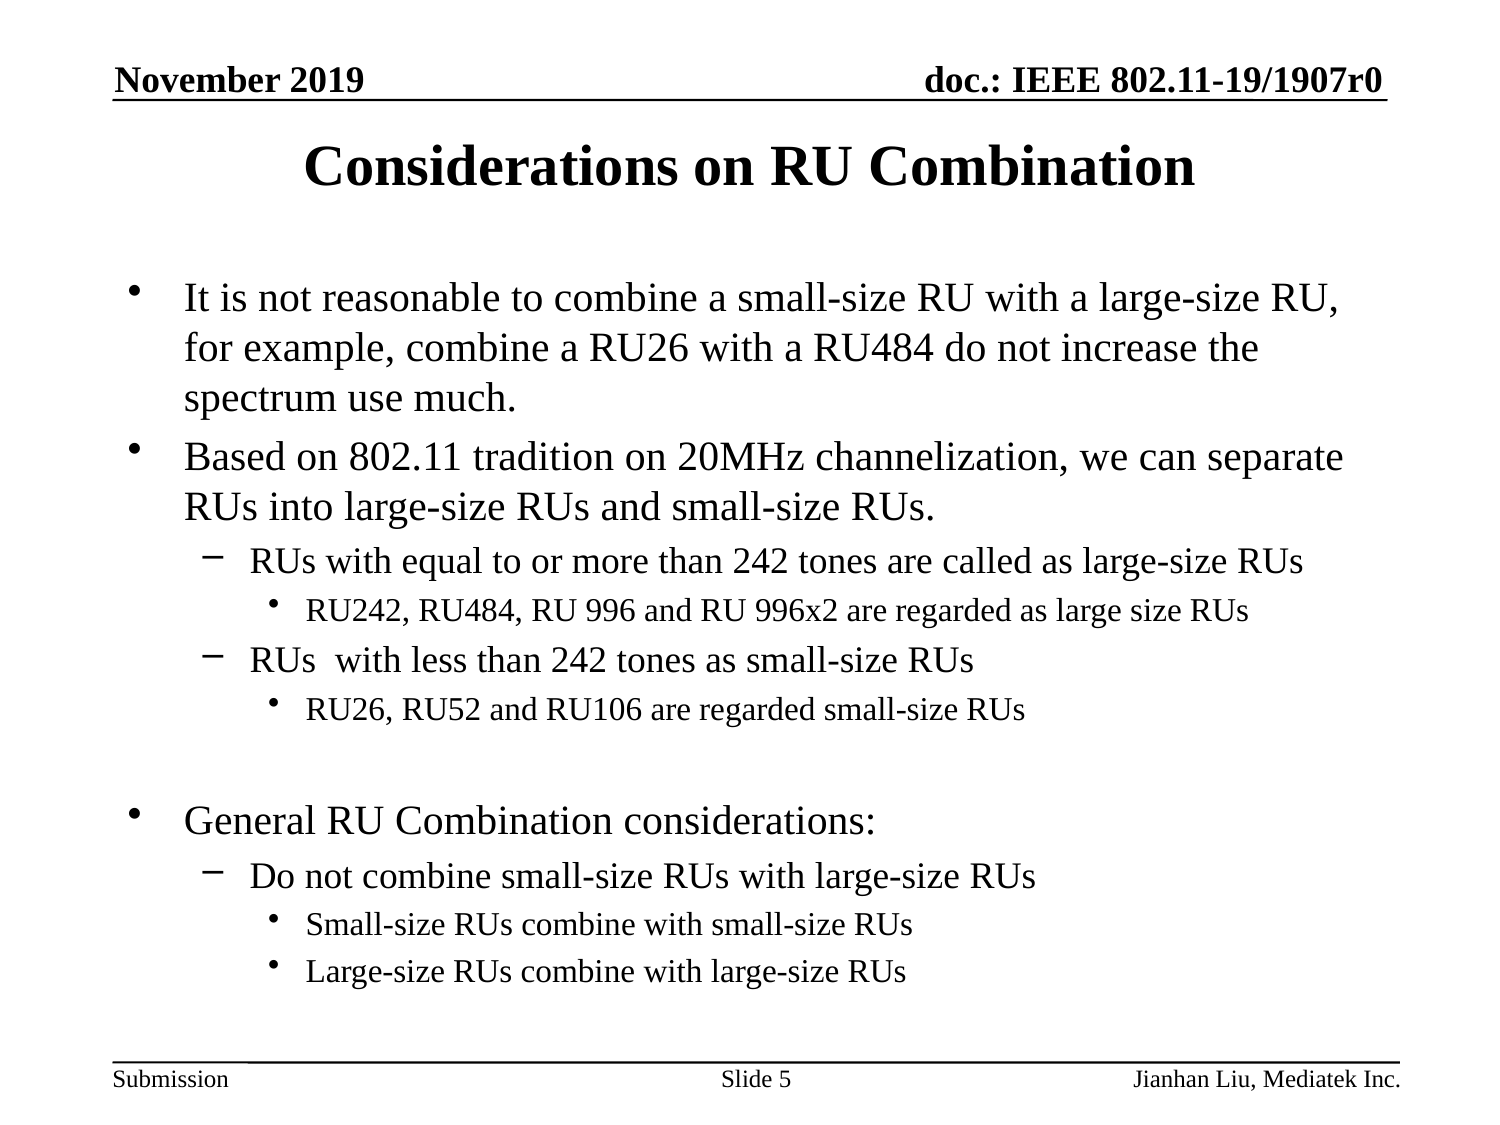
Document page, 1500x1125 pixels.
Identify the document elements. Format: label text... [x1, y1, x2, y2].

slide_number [114, 54, 368, 101]
slide_number Slide 5 [712, 1061, 800, 1093]
footer Jianhan Liu, Mediatek Inc. [1129, 1061, 1402, 1093]
title Considerations on RU Combination [112, 112, 1388, 213]
list It is not reasonable to combine a small-size RU with a large-size RU, for example, combine a RU26 with a RU484 do not increase the spectrum use much. Based on 802.11 tradition on 20MHz channelization, we can separate RUs into large-size RUs and small-size RUs. RUs with equal to or more than 242 tones are called as large-size RUs RU242, RU484, RU 996 and RU 996x2 are regarded as large size RUs RUs with less than 242 tones as small-size RUs RU26, RU52 and RU106 are regarded small-size RUs General RU Combination considerations: Do not combine small-size RUs with large-size RUs Small-size RUs combine with small-size RUs Large-size RUs combine with large-size RUs [112, 262, 1388, 1001]
